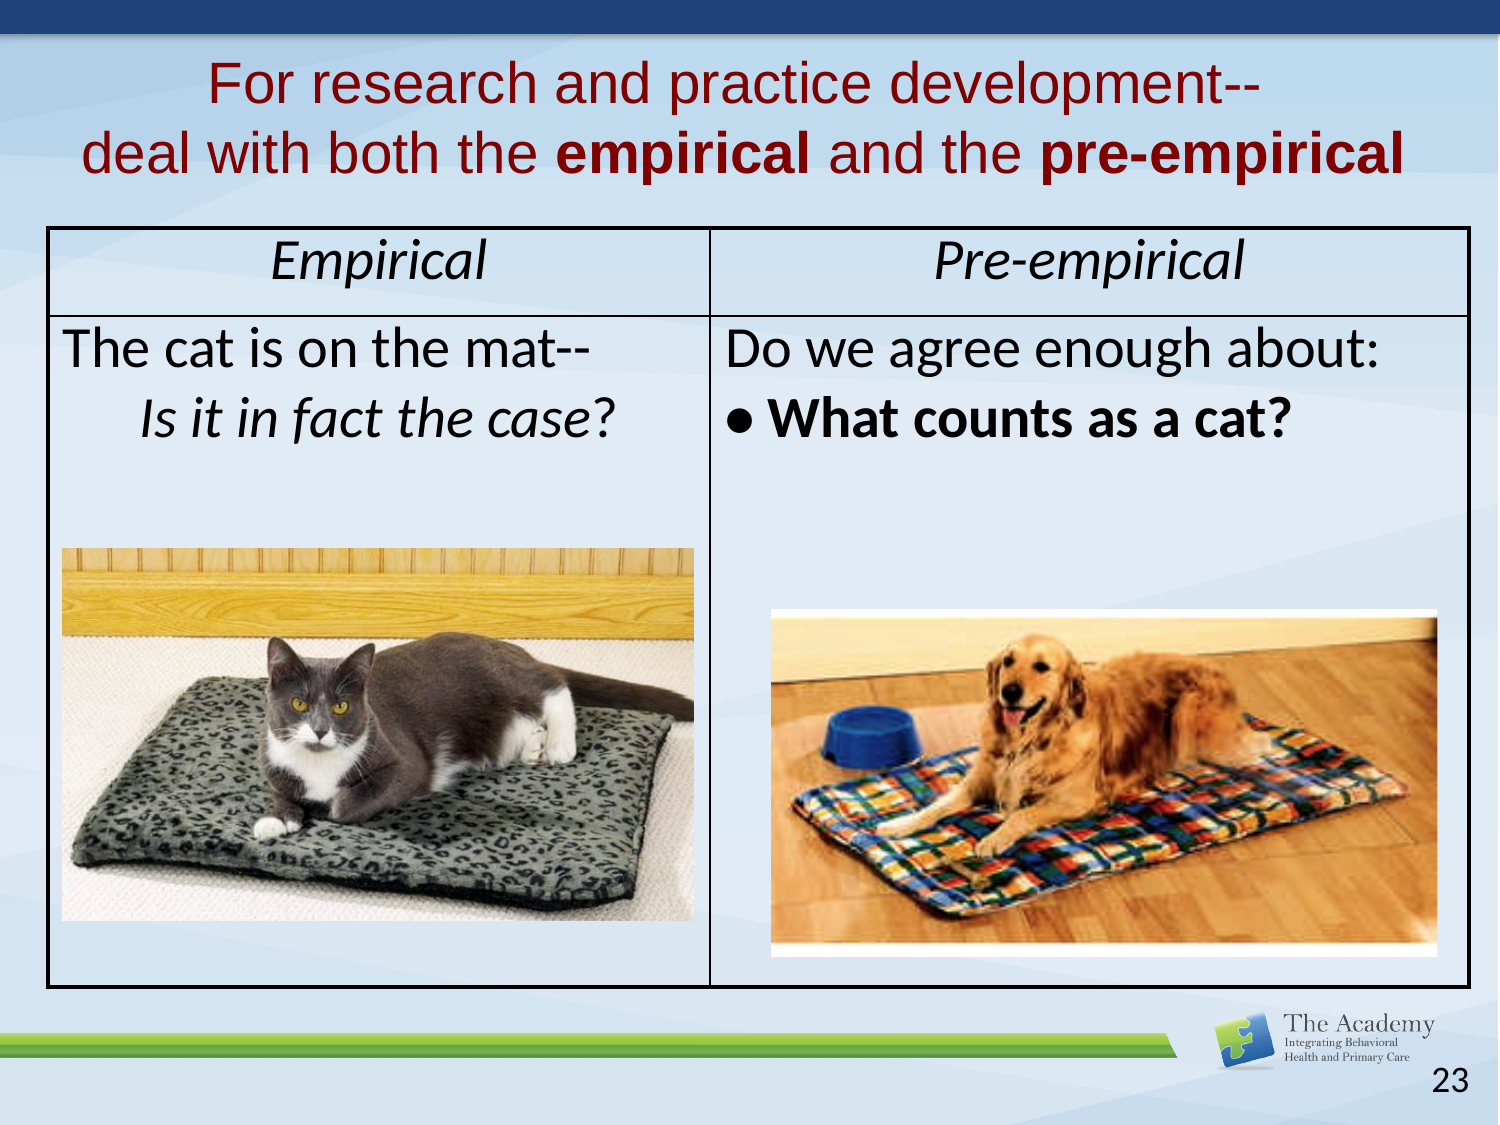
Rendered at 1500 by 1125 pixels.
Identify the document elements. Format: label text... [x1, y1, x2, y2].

text_box For research and practice development-- deal with both the empirical and the pre-empirical [0, 37, 1494, 193]
text_box 23 [1134, 1047, 1485, 1108]
table_cell Do we agree enough about: • What counts as a cat? [711, 317, 1467, 985]
table_cell The cat is on the mat-- Is it in fact the case? [50, 317, 709, 985]
picture [0, 34, 1498, 1125]
table_header Pre-empirical [711, 230, 1467, 315]
table_header Empirical [50, 230, 709, 315]
